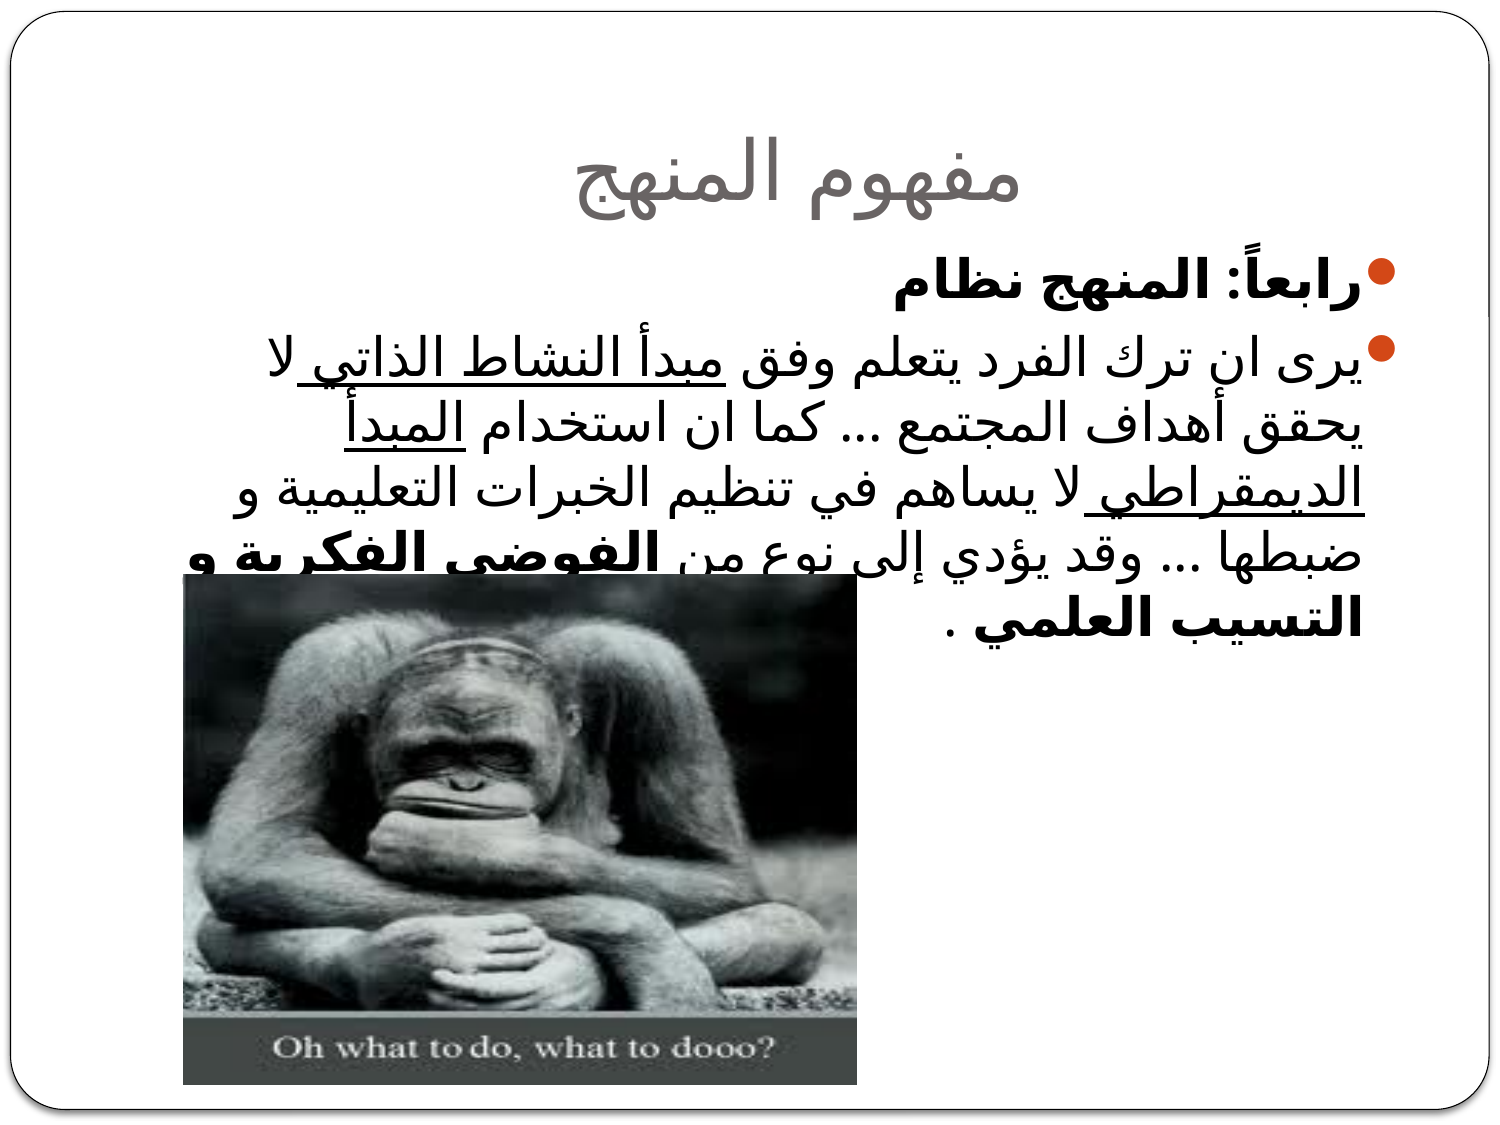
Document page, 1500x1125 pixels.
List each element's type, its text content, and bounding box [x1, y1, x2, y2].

list رابعاً: المنهج نظام يرى ان ترك الفرد يتعلم وفق مبدأ النشاط الذاتي لا يحقق أهداف المجتمع ... كما ان استخدام المبدأ الديمقراطي لا يساهم في تنظيم الخبرات التعليمية و ضبطها ... وقد يؤدي إلى نوع من الفوضى الفكرية و التسيب العلمي . [150, 237, 1425, 988]
title مفهوم المنهج [150, 45, 1425, 233]
picture [182, 573, 857, 1086]
